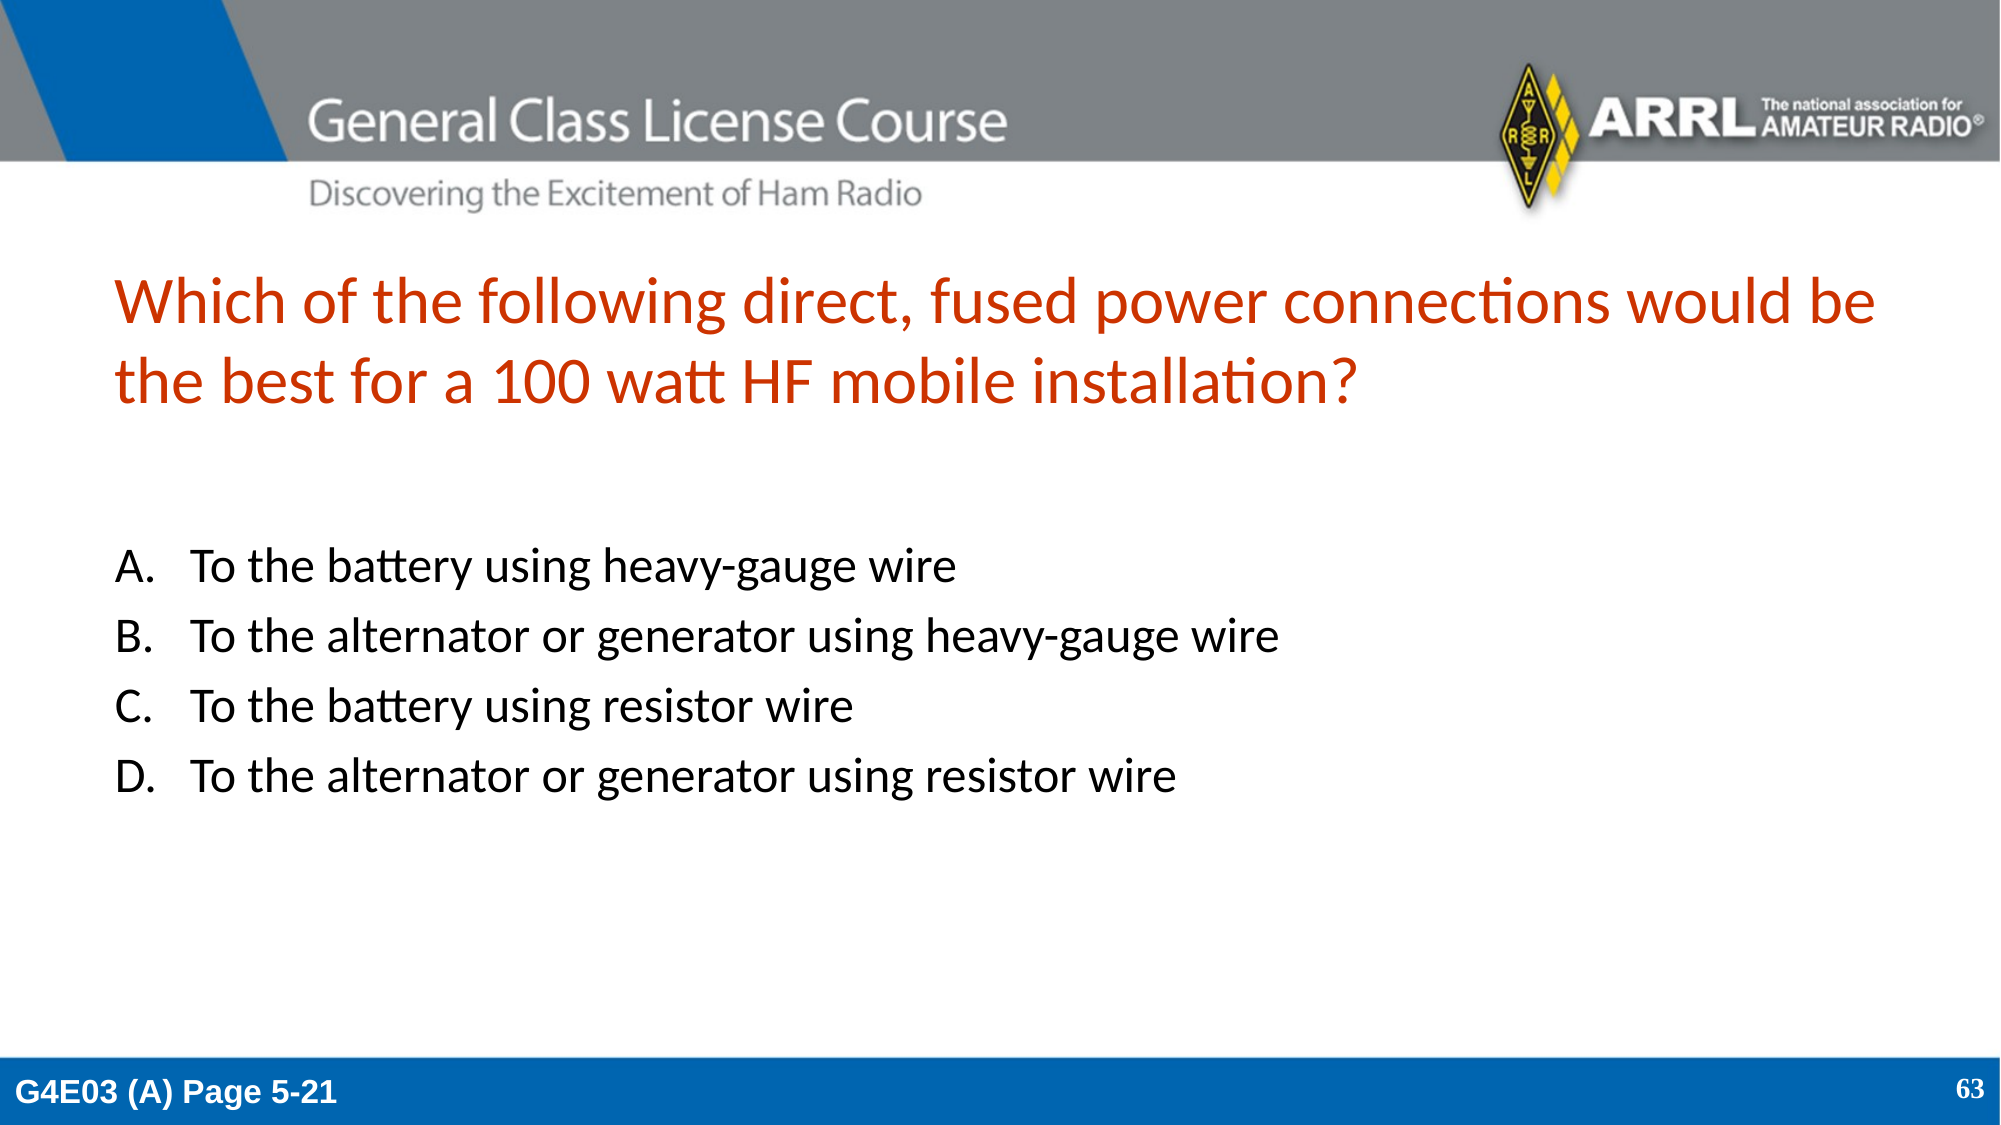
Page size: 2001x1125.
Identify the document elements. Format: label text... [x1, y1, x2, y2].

text_box G4E03 (A) Page 5-21 [0, 1062, 1313, 1118]
text_box 63 [1875, 1062, 2000, 1113]
picture [0, 0, 2001, 1125]
list To the battery using heavy-gauge wire To the alternator or generator using heavy-gauge wire To the battery using resistor wire To the alternator or generator using resistor wire [99, 525, 1900, 1005]
title Which of the following direct, fused power connections would be the best for a 100 watt HF mobile installation? [99, 249, 1900, 468]
